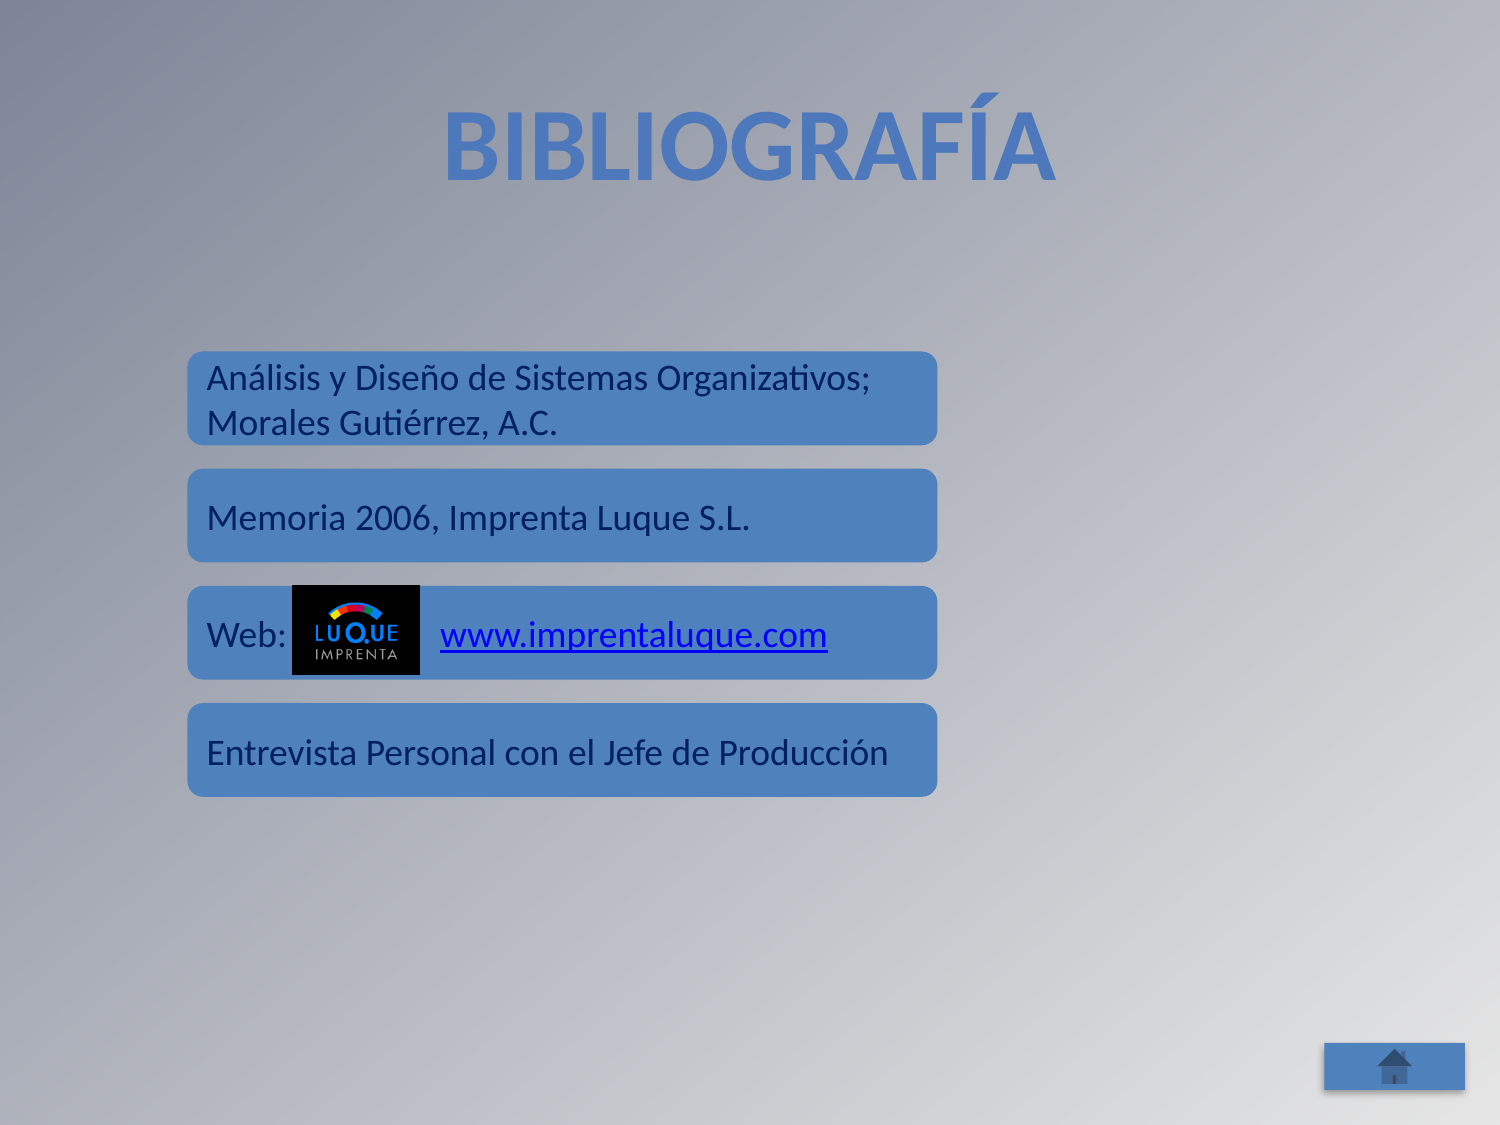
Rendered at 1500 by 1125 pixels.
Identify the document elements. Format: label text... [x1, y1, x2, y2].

text_box [1322, 1041, 1467, 1092]
text_box Análisis y Diseño de Sistemas Organizativos; Morales Gutiérrez, A.C. [185, 349, 940, 448]
text_box Entrevista Personal con el Jefe de Producción [185, 700, 940, 799]
text_box Web: www.imprentaluque.com [185, 583, 940, 682]
text_box Memoria 2006, Imprenta Luque S.L. [185, 466, 940, 565]
title Bibliografía [75, 45, 1425, 233]
picture [292, 585, 420, 676]
